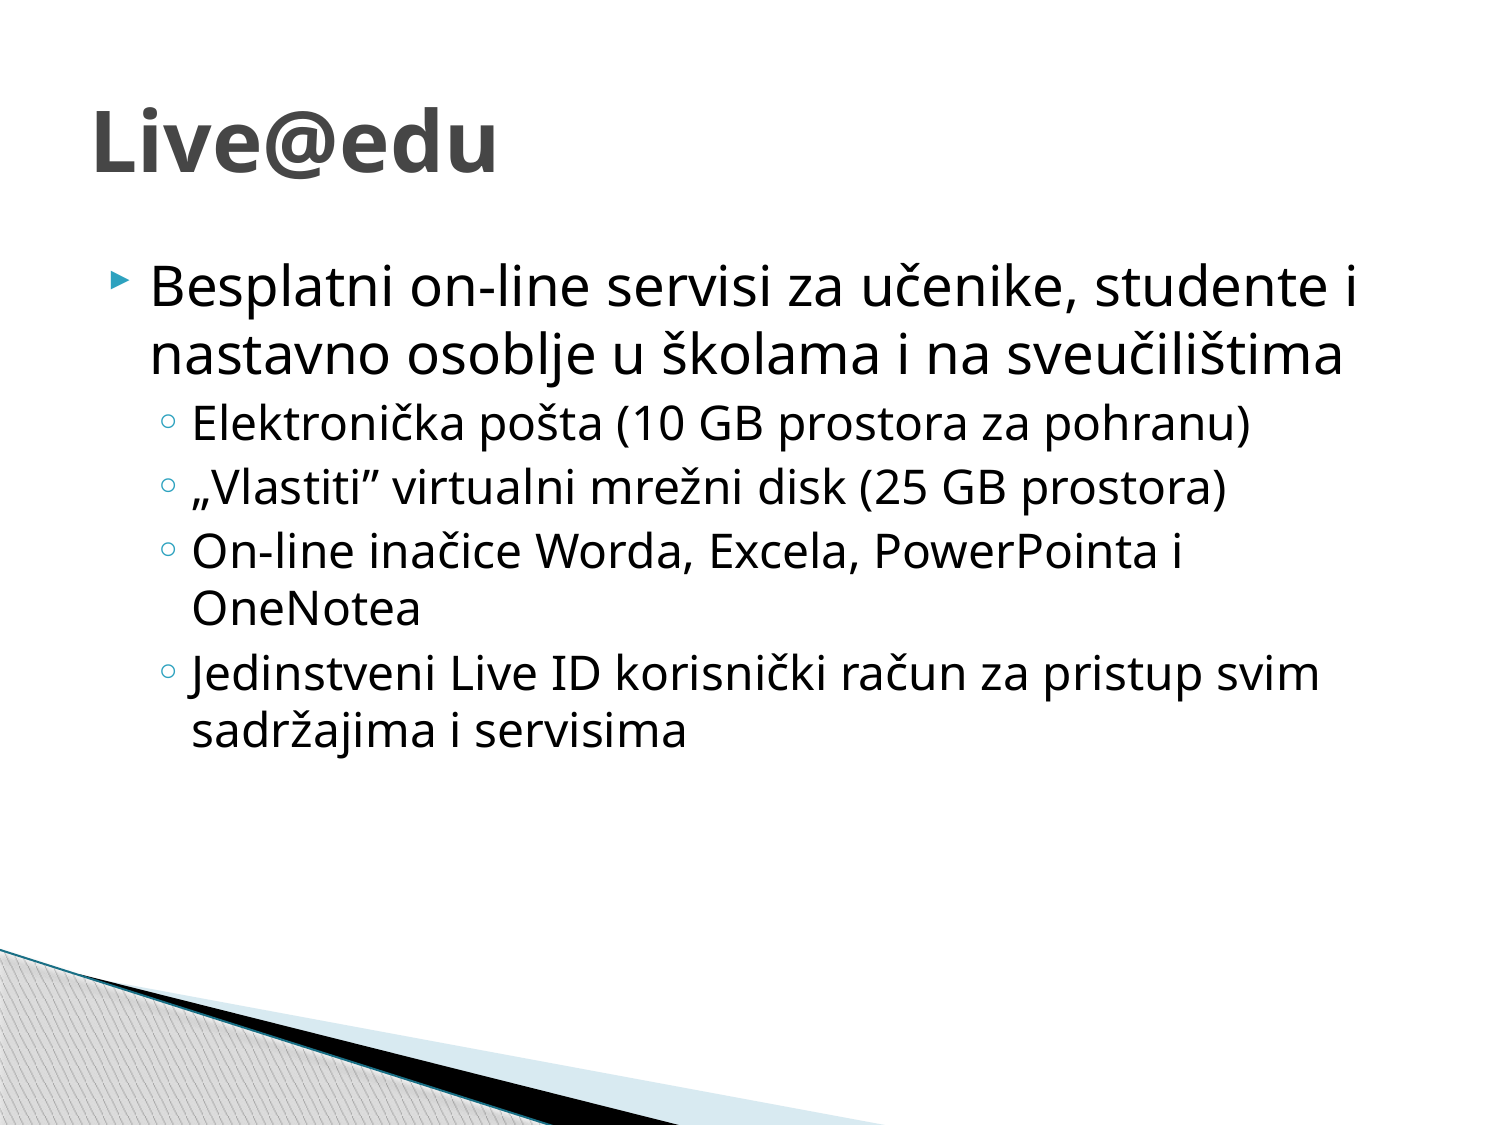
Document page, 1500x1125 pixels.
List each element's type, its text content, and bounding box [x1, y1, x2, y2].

list Besplatni on-line servisi za učenike, studente i nastavno osoblje u školama i na sveučilištima Elektronička pošta (10 GB prostora za pohranu) „Vlastiti” virtualni mrežni disk (25 GB prostora) On-line inačice Worda, Excela, PowerPointa i OneNotea Jedinstveni Live ID korisnički račun za pristup svim sadržajima i servisima [75, 243, 1425, 986]
title Live@edu [75, 45, 1425, 233]
